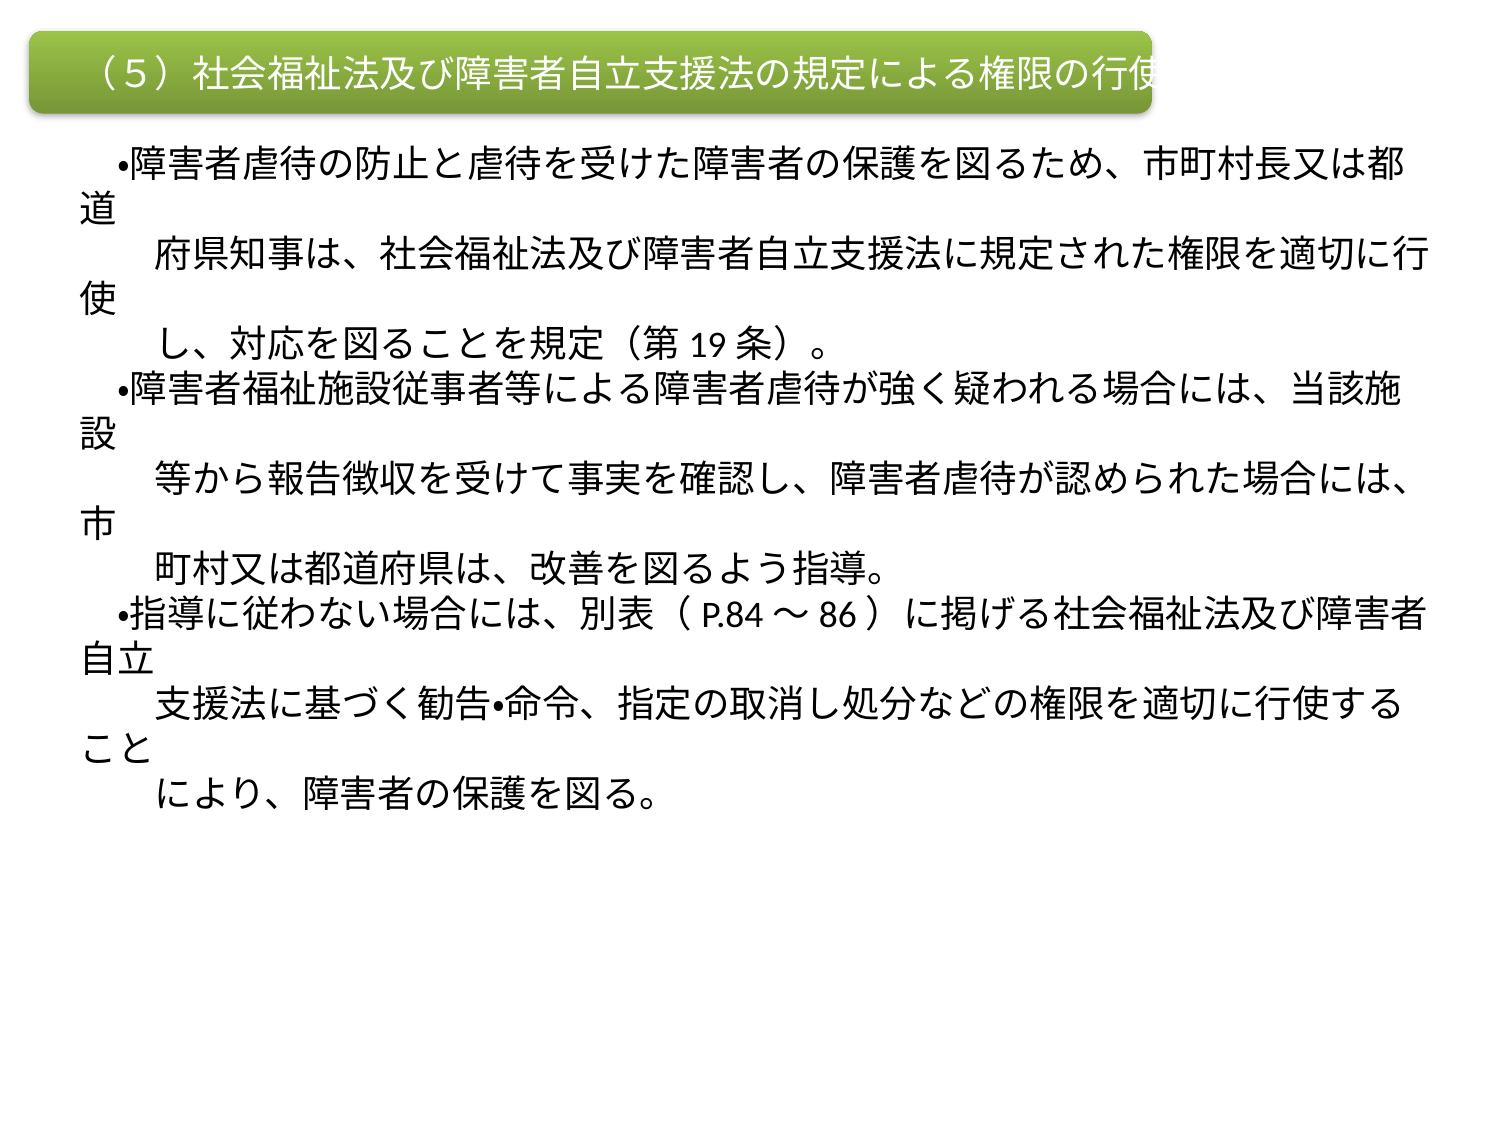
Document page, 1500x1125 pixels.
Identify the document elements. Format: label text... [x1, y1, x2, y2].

text_box （５）社会福祉法及び障害者自立支援法の規定による権限の行使 ・障害者虐待の防止と虐待を受けた障害者の保護を図るため、市町村長又は都道 府県知事は、社会福祉法及び障害者自立支援法に規定された権限を適切に行使 し、対応を図ることを規定（第19条）。 ・障害者福祉施設従事者等による障害者虐待が強く疑われる場合には、当該施設 等から報告徴収を受けて事実を確認し、障害者虐待が認められた場合には、市 町村又は都道府県は、改善を図るよう指導。 ・指導に従わない場合には、別表（P.84～86）に掲げる社会福祉法及び障害者自立 支援法に基づく勧告・命令、指定の取消し処分などの権限を適切に行使すること により、障害者の保護を図る。 [64, 42, 1447, 913]
text_box [29, 30, 1152, 114]
